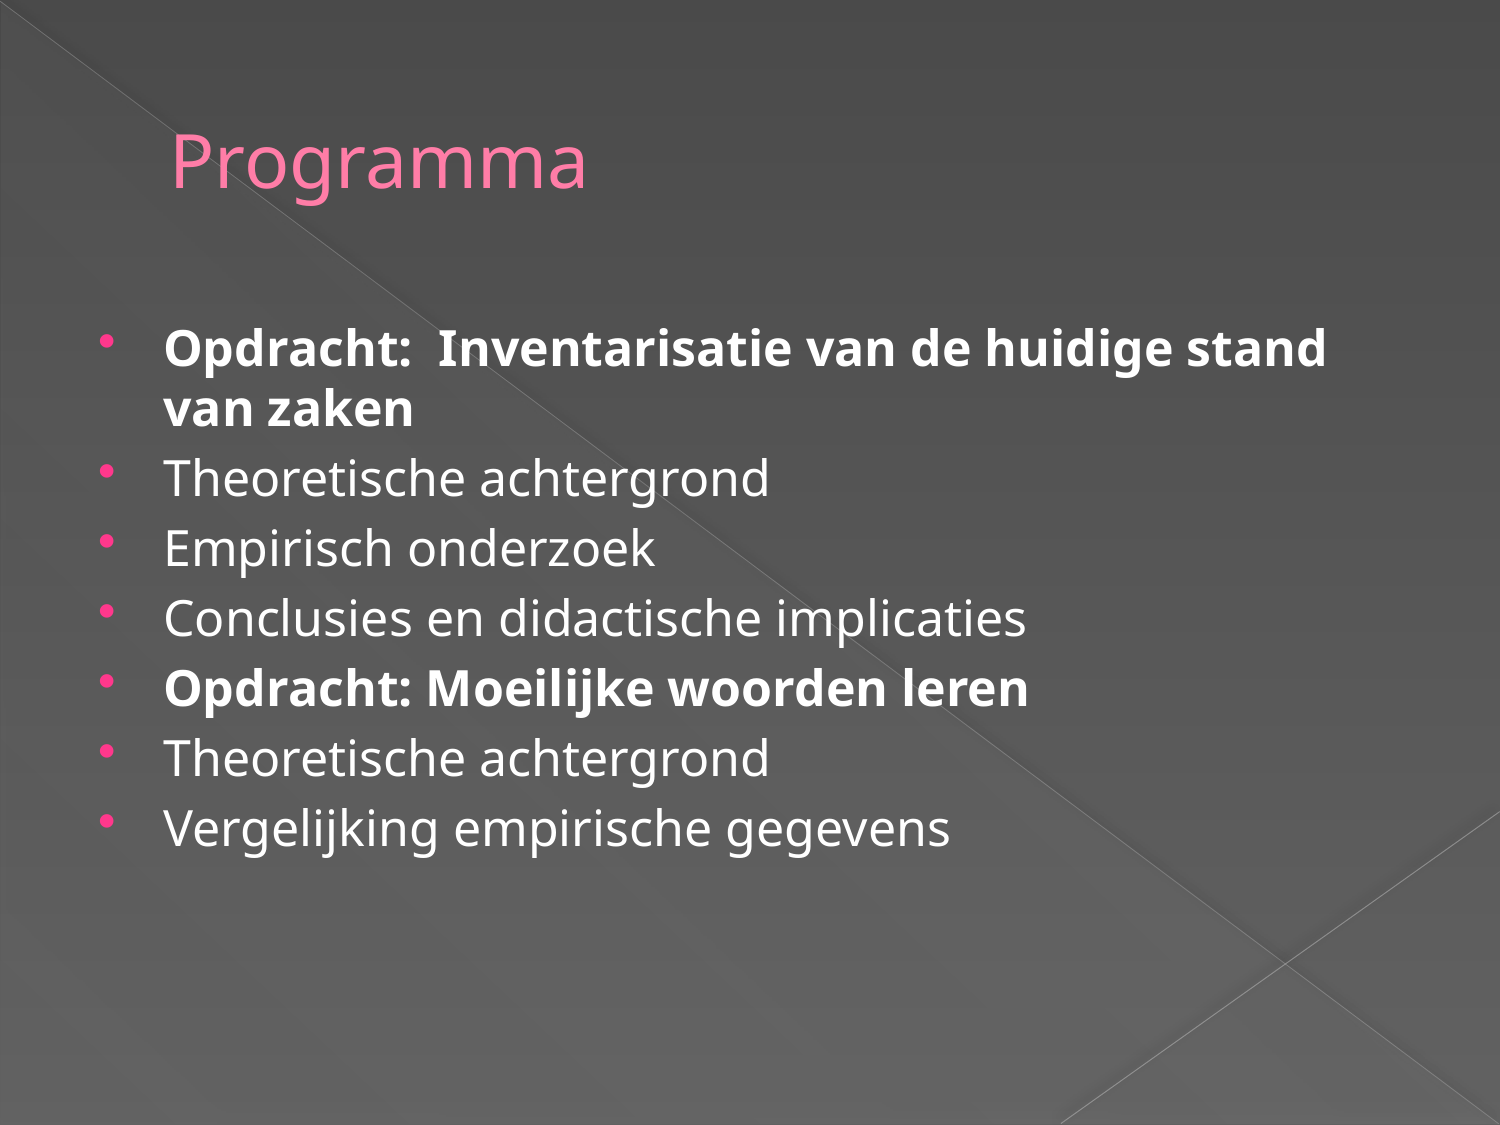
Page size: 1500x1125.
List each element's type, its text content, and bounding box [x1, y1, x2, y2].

list Opdracht: Inventarisatie van de huidige stand van zaken Theoretische achtergrond Empirisch onderzoek Conclusies en didactische implicaties Opdracht: Moeilijke woorden leren Theoretische achtergrond Vergelijking empirische gegevens [75, 308, 1425, 1059]
title Programma [75, 43, 1425, 274]
